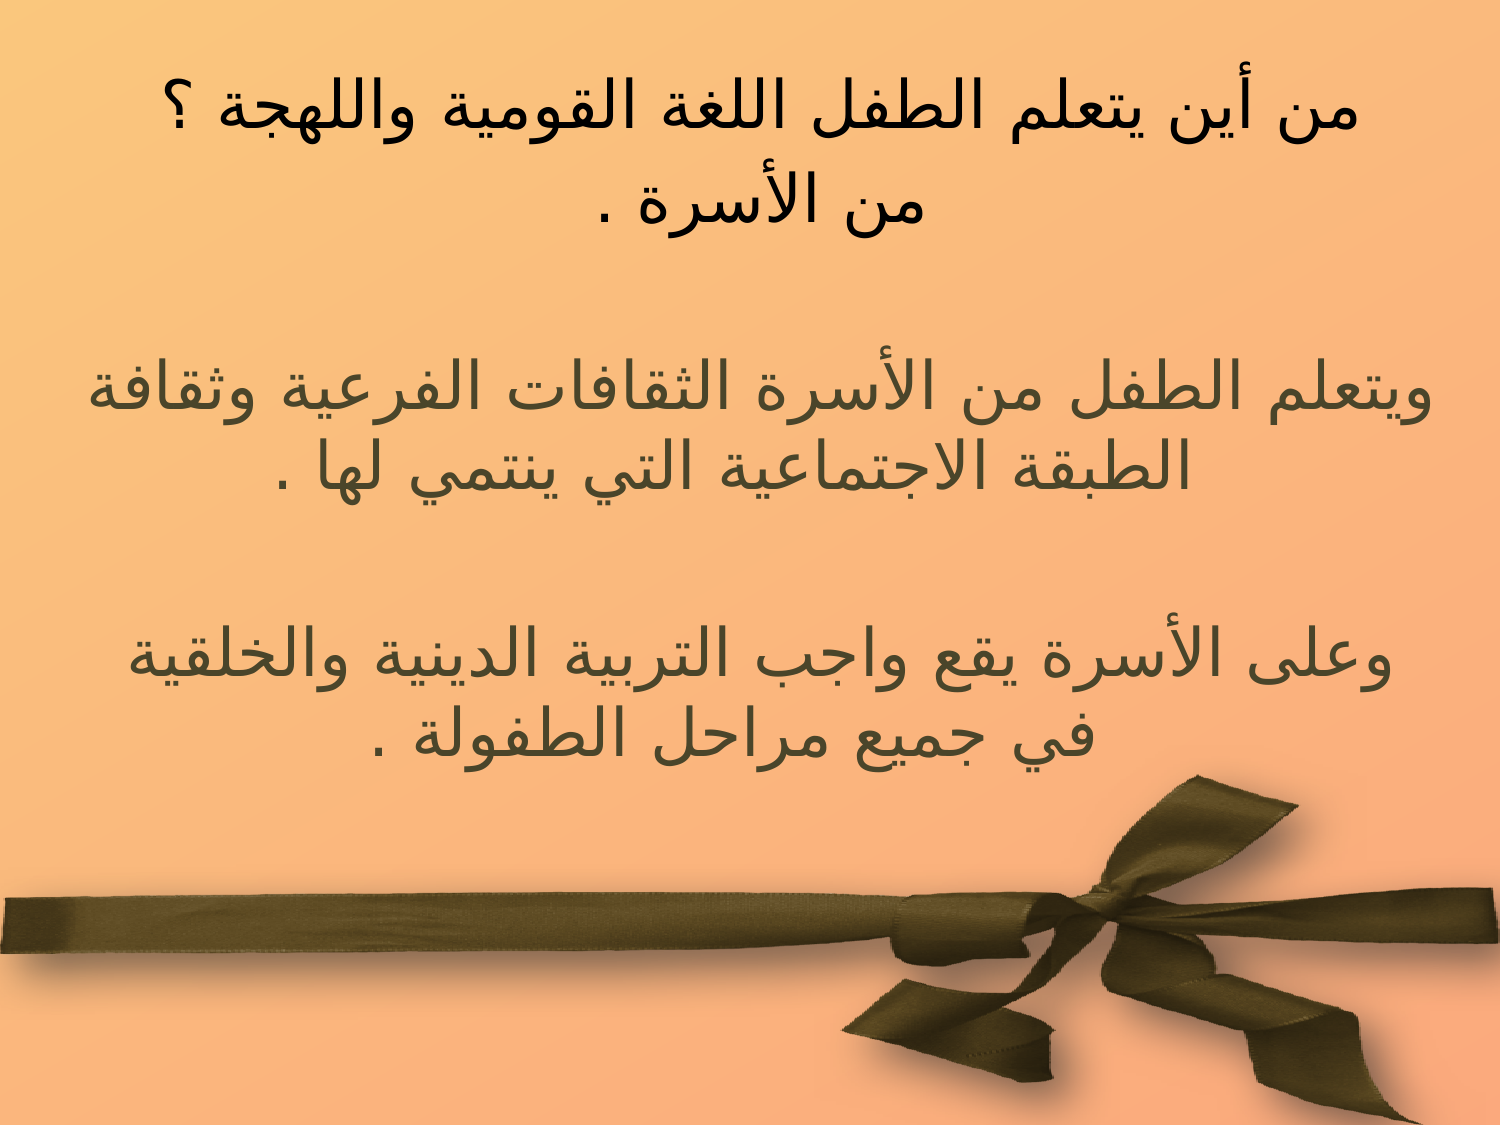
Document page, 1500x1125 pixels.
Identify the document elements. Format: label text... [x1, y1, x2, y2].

list من أين يتعلم الطفل اللغة القومية واللهجة ؟ من الأسرة . ويتعلم الطفل من الأسرة الثقافات الفرعية وثقافة الطبقة الاجتماعية التي ينتمي لها . وعلى الأسرة يقع واجب التربية الدينية والخلقية في جميع مراحل الطفولة . [64, 54, 1460, 757]
picture [0, 774, 1500, 1125]
